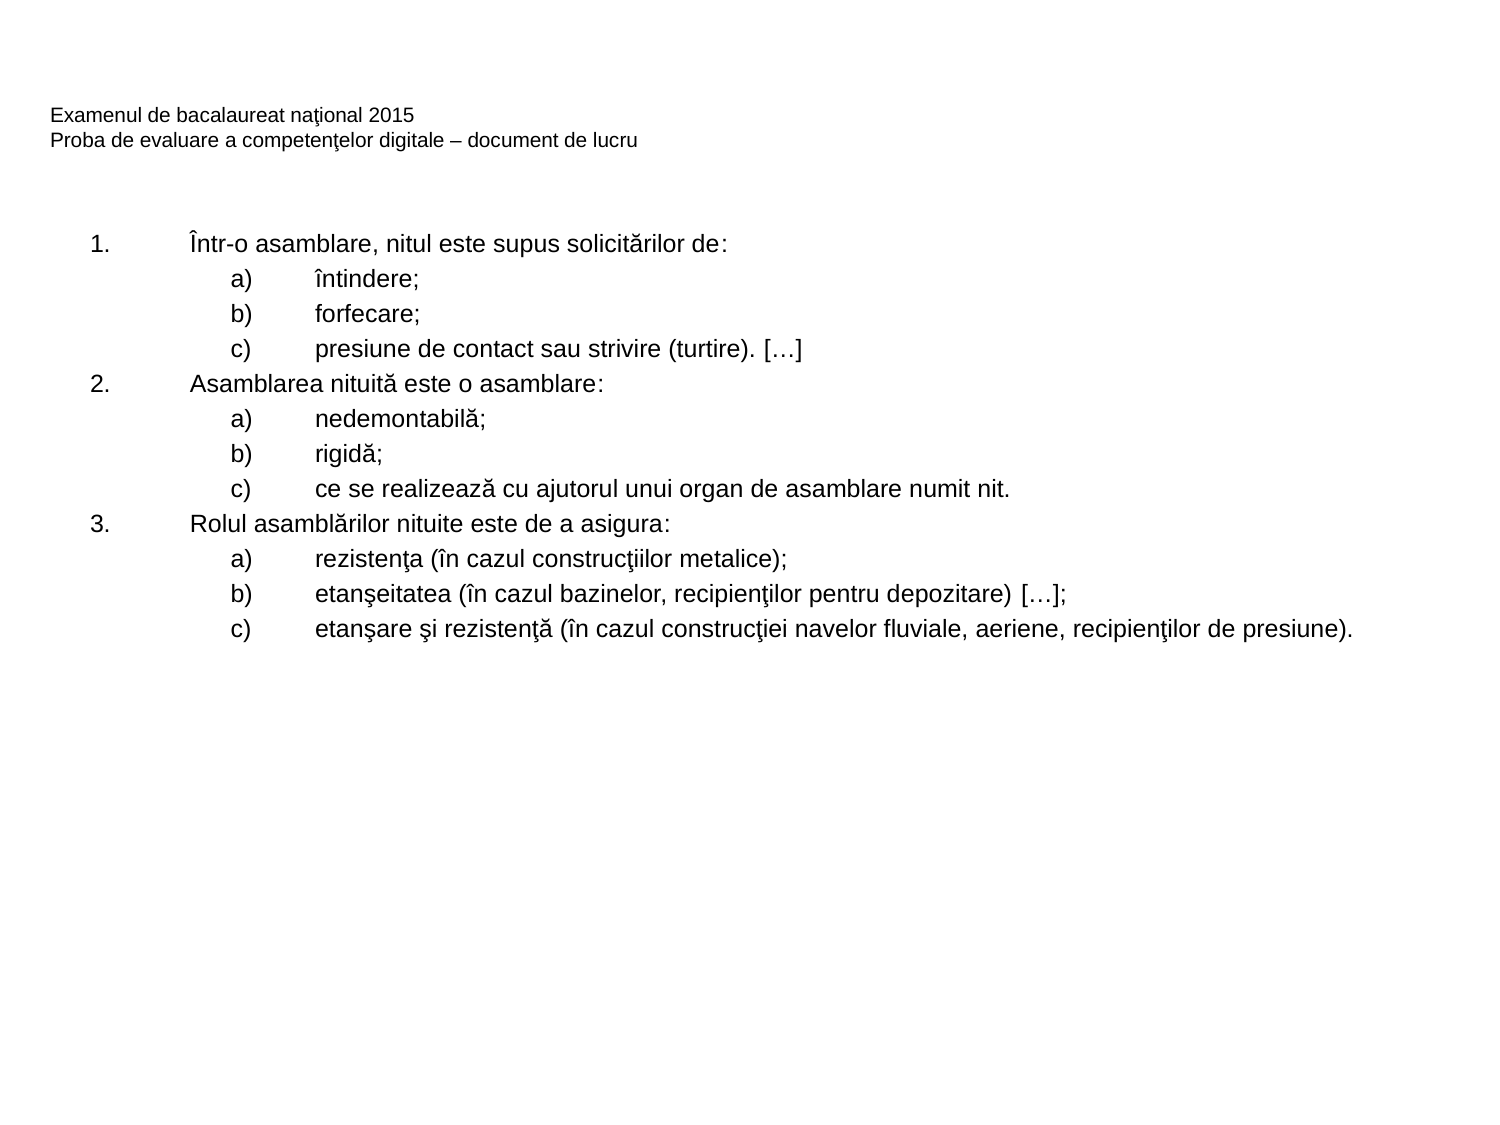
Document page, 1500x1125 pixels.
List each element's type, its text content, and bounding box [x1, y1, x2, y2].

list Într-o asamblare, nitul este supus solicitărilor de: întindere; forfecare; presiune de contact sau strivire (turtire). […] Asamblarea nituită este o asamblare: nedemontabilă; rigidă; ce se realizează cu ajutorul unui organ de asamblare numit nit. Rolul asamblărilor nituite este de a asigura: rezistenţa (în cazul construcţiilor metalice); etanşeitatea (în cazul bazinelor, recipienţilor pentru depozitare) […]; etanşare şi rezistenţă (în cazul construcţiei navelor fluviale, aeriene, recipienţilor de presiune). [74, 219, 1426, 1006]
text_box Examenul de bacalaureat naţional 2015 Proba de evaluare a competenţelor digitale – document de lucru [35, 94, 1447, 159]
